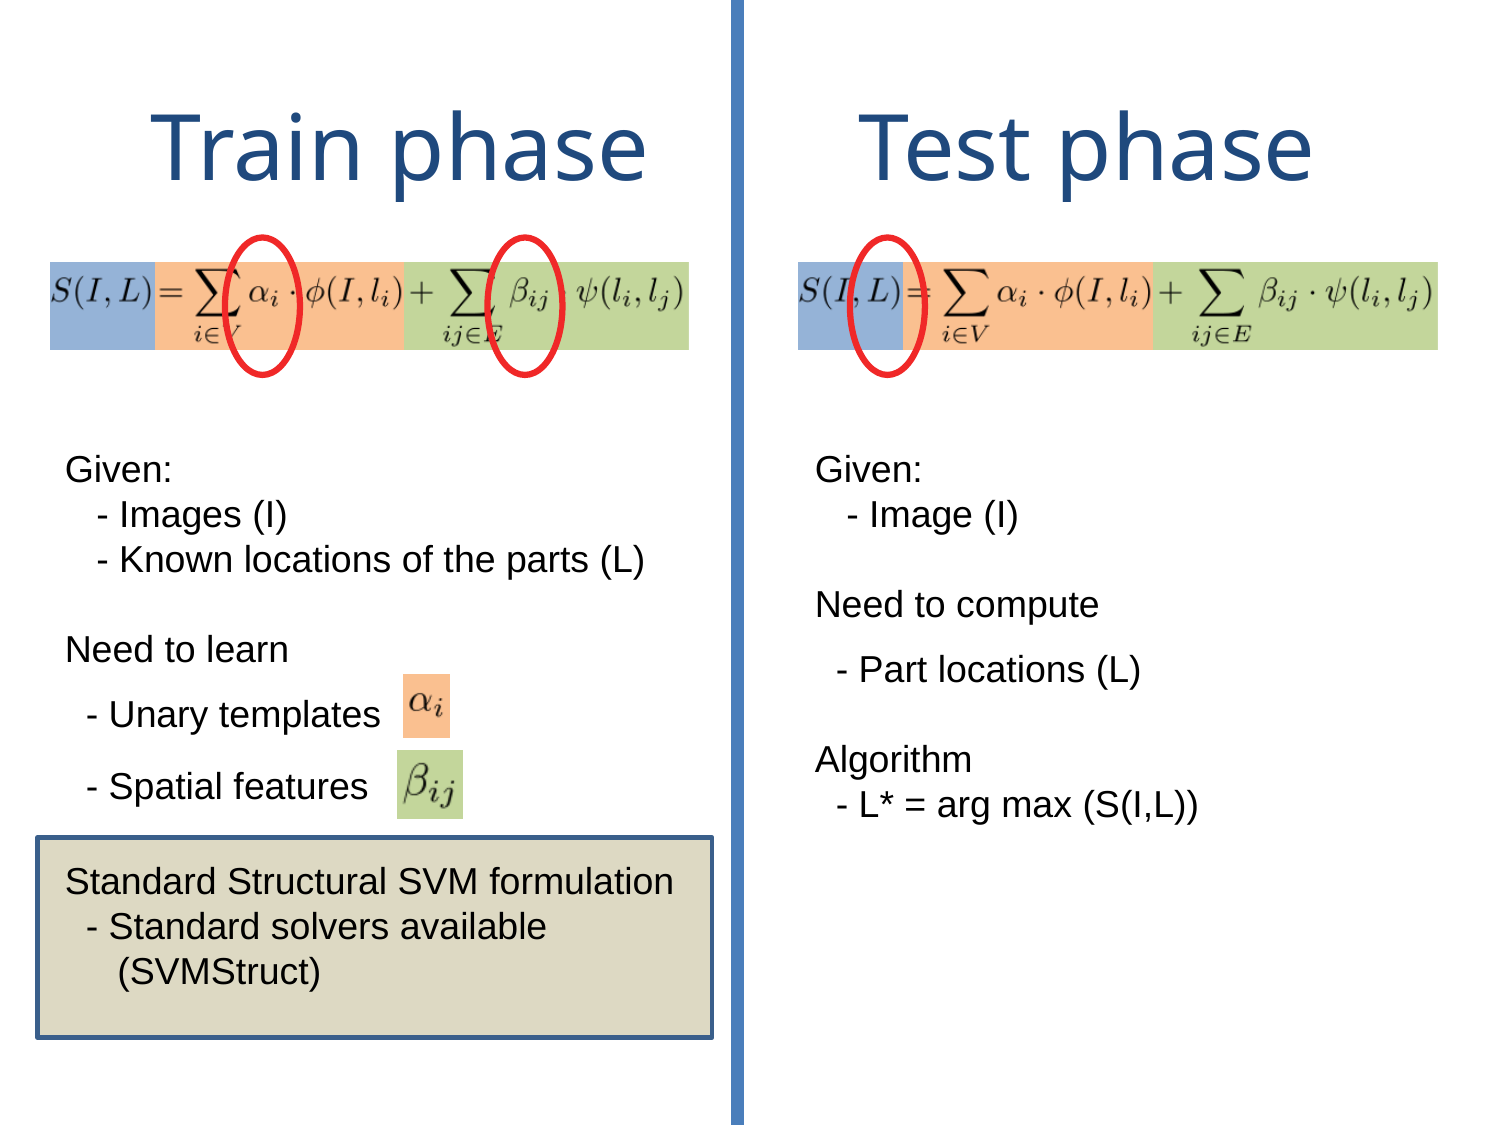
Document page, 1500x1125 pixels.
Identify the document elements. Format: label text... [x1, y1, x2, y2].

text_box [236, 360, 289, 378]
title Test phase [774, 50, 1400, 238]
text_box [499, 360, 551, 378]
text_box [857, 235, 918, 260]
text_box Given: - Image (I) Need to compute - Part locations (L) Algorithm - L* = arg max (S(I,L)) [799, 437, 1439, 878]
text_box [798, 262, 1438, 351]
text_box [49, 262, 689, 351]
text_box [35, 835, 714, 1040]
text_box Train phase [87, 50, 713, 238]
text_box [232, 235, 293, 260]
picture [396, 749, 463, 819]
picture [403, 674, 451, 738]
text_box [861, 360, 914, 378]
text_box [494, 235, 556, 260]
text_box Given: - Images (I) - Known locations of the parts (L) Need to learn - Unary templates - Spatial features [49, 437, 689, 815]
text_box Standard Structural SVM formulation - Standard solvers available (SVMStruct) [49, 849, 713, 1000]
